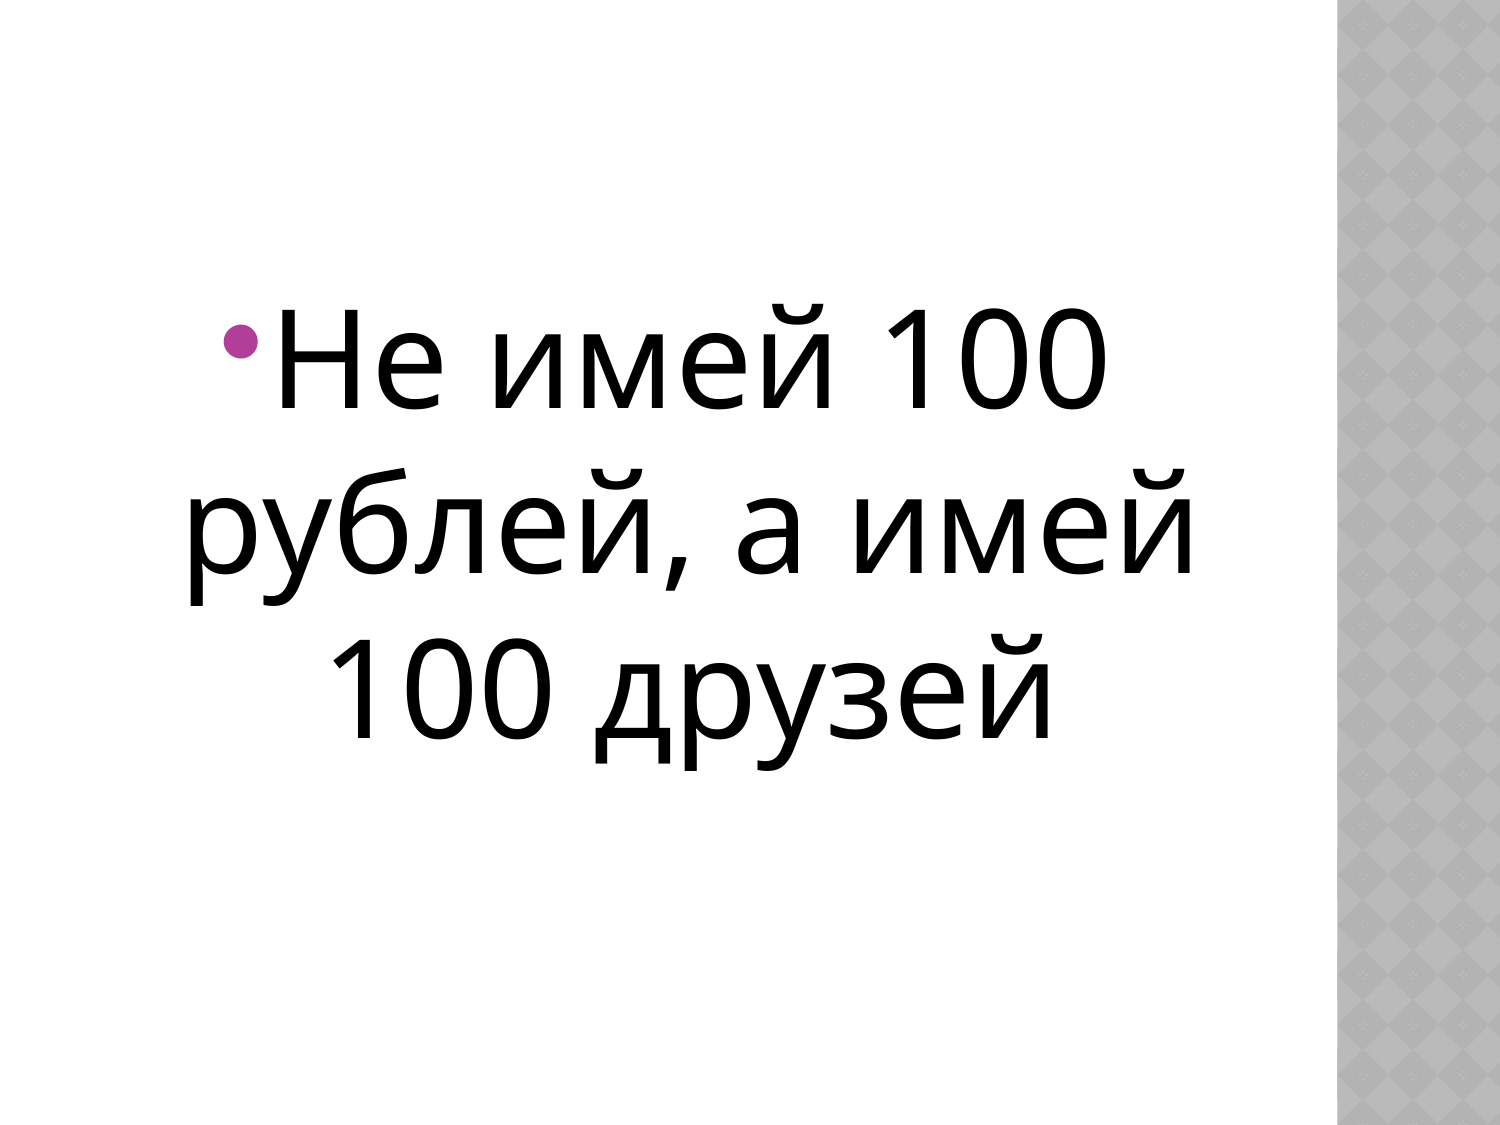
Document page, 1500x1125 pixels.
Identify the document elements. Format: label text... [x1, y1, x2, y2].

list Не имей 100 рублей, а имей 100 друзей [75, 264, 1263, 1059]
